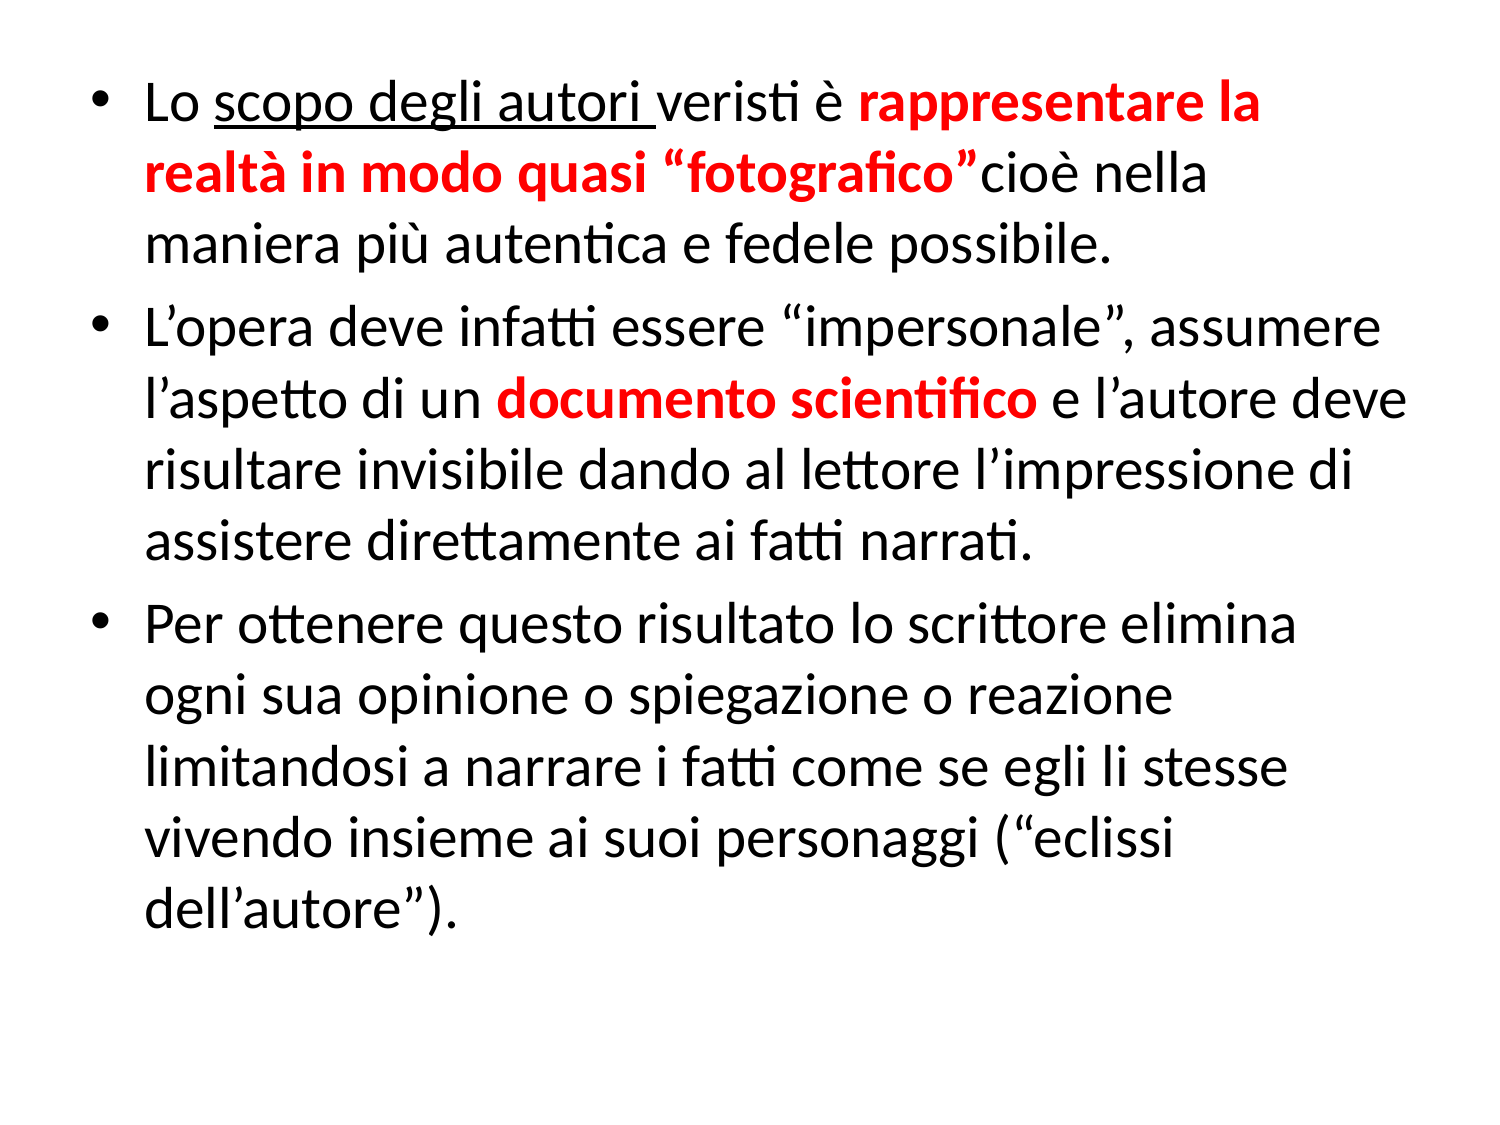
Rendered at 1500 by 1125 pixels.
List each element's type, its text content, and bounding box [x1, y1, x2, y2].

list Lo scopo degli autori veristi è rappresentare la realtà in modo quasi “fotografico”cioè nella maniera più autentica e fedele possibile. L’opera deve infatti essere “impersonale”, assumere l’aspetto di un documento scientifico e l’autore deve risultare invisibile dando al lettore l’impressione di assistere direttamente ai fatti narrati. Per ottenere questo risultato lo scrittore elimina ogni sua opinione o spiegazione o reazione limitandosi a narrare i fatti come se egli li stesse vivendo insieme ai suoi personaggi (“eclissi dell’autore”). [75, 54, 1425, 1005]
